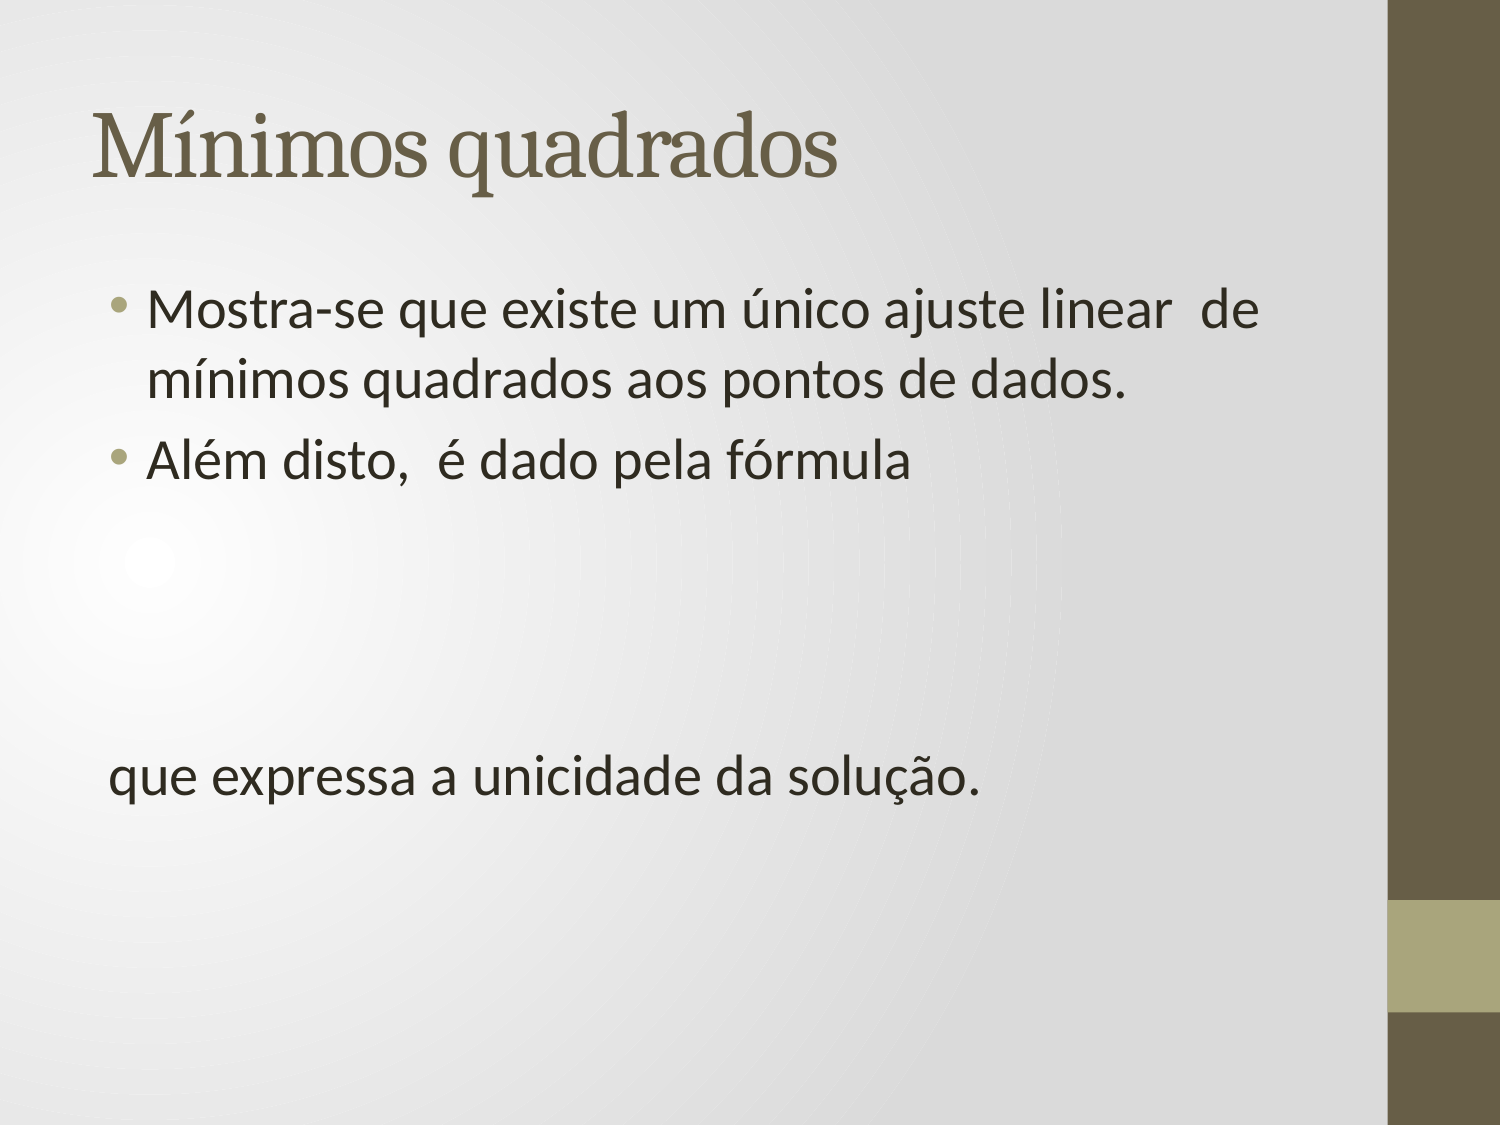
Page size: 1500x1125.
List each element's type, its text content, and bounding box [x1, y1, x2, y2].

title Mínimos quadrados [75, 45, 1325, 233]
